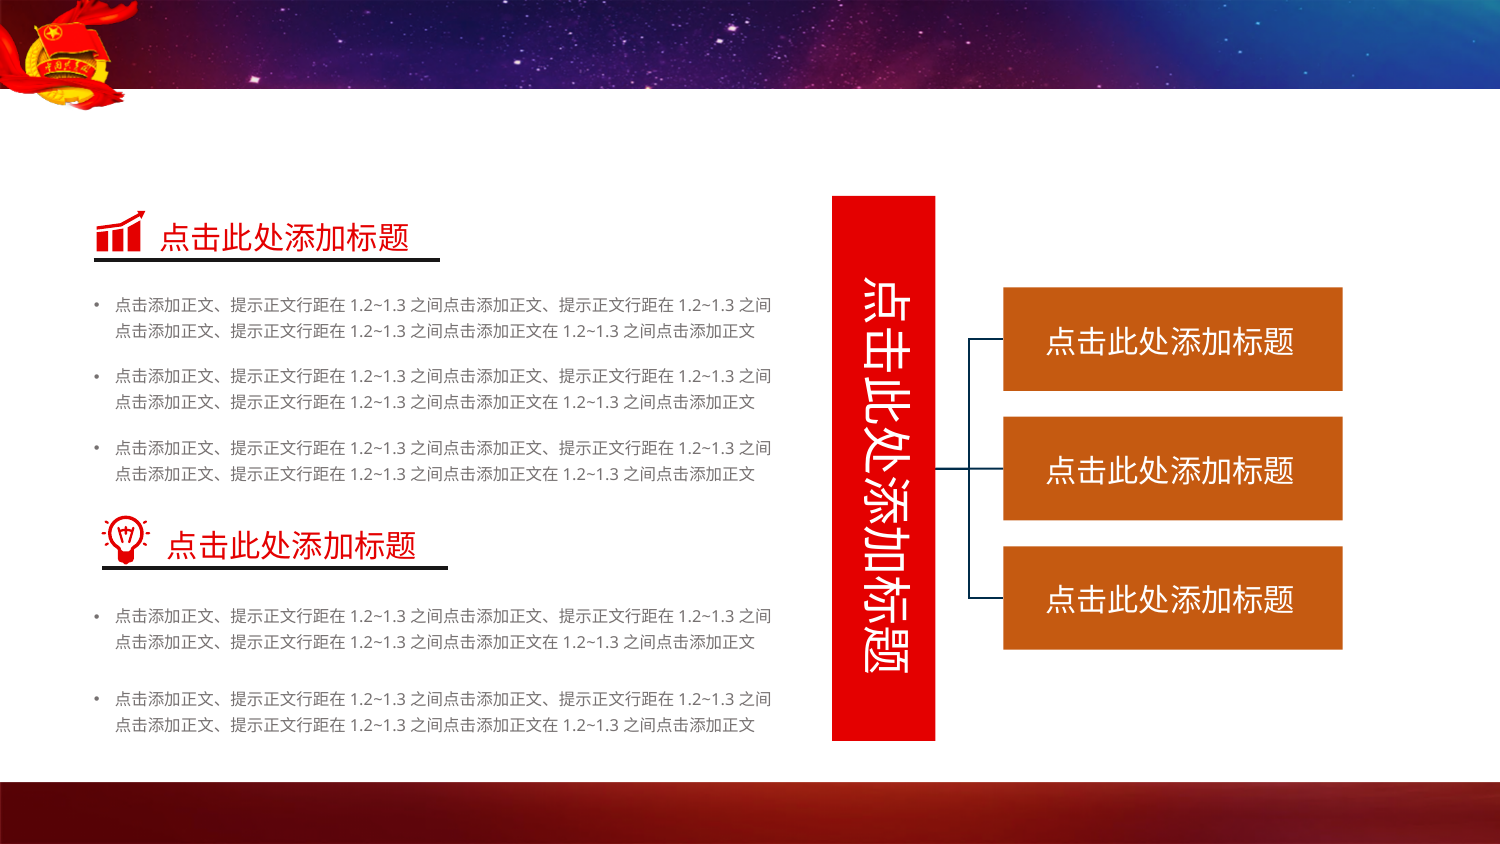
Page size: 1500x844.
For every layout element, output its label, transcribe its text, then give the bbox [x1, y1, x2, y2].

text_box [1003, 287, 1343, 391]
picture [0, 783, 1500, 844]
text_box 点击添加正文、提示正文行距在1.2~1.3之间点击添加正文、提示正文行距在1.2~1.3之间点击添加正文、提示正文行距在1.2~1.3之间点击添加正文在1.2~1.3之间点击添加正文 [79, 281, 799, 348]
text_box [832, 195, 936, 741]
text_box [936, 339, 1004, 598]
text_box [96, 210, 146, 252]
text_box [1003, 546, 1343, 650]
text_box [101, 515, 151, 565]
picture [0, 0, 1500, 112]
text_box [1003, 416, 1343, 521]
text_box 点击此处添加标题 [144, 210, 430, 258]
text_box 点击此处添加标题 [152, 519, 437, 566]
text_box 点击添加正文、提示正文行距在1.2~1.3之间点击添加正文、提示正文行距在1.2~1.3之间点击添加正文、提示正文行距在1.2~1.3之间点击添加正文在1.2~1.3之间点击添加正文 [79, 593, 799, 660]
text_box 点击添加正文、提示正文行距在1.2~1.3之间点击添加正文、提示正文行距在1.2~1.3之间点击添加正文、提示正文行距在1.2~1.3之间点击添加正文在1.2~1.3之间点击添加正文 [79, 353, 799, 420]
text_box 点击添加正文、提示正文行距在1.2~1.3之间点击添加正文、提示正文行距在1.2~1.3之间点击添加正文、提示正文行距在1.2~1.3之间点击添加正文在1.2~1.3之间点击添加正文 [79, 676, 799, 742]
text_box 点击添加正文、提示正文行距在1.2~1.3之间点击添加正文、提示正文行距在1.2~1.3之间点击添加正文、提示正文行距在1.2~1.3之间点击添加正文在1.2~1.3之间点击添加正文 [79, 424, 799, 491]
